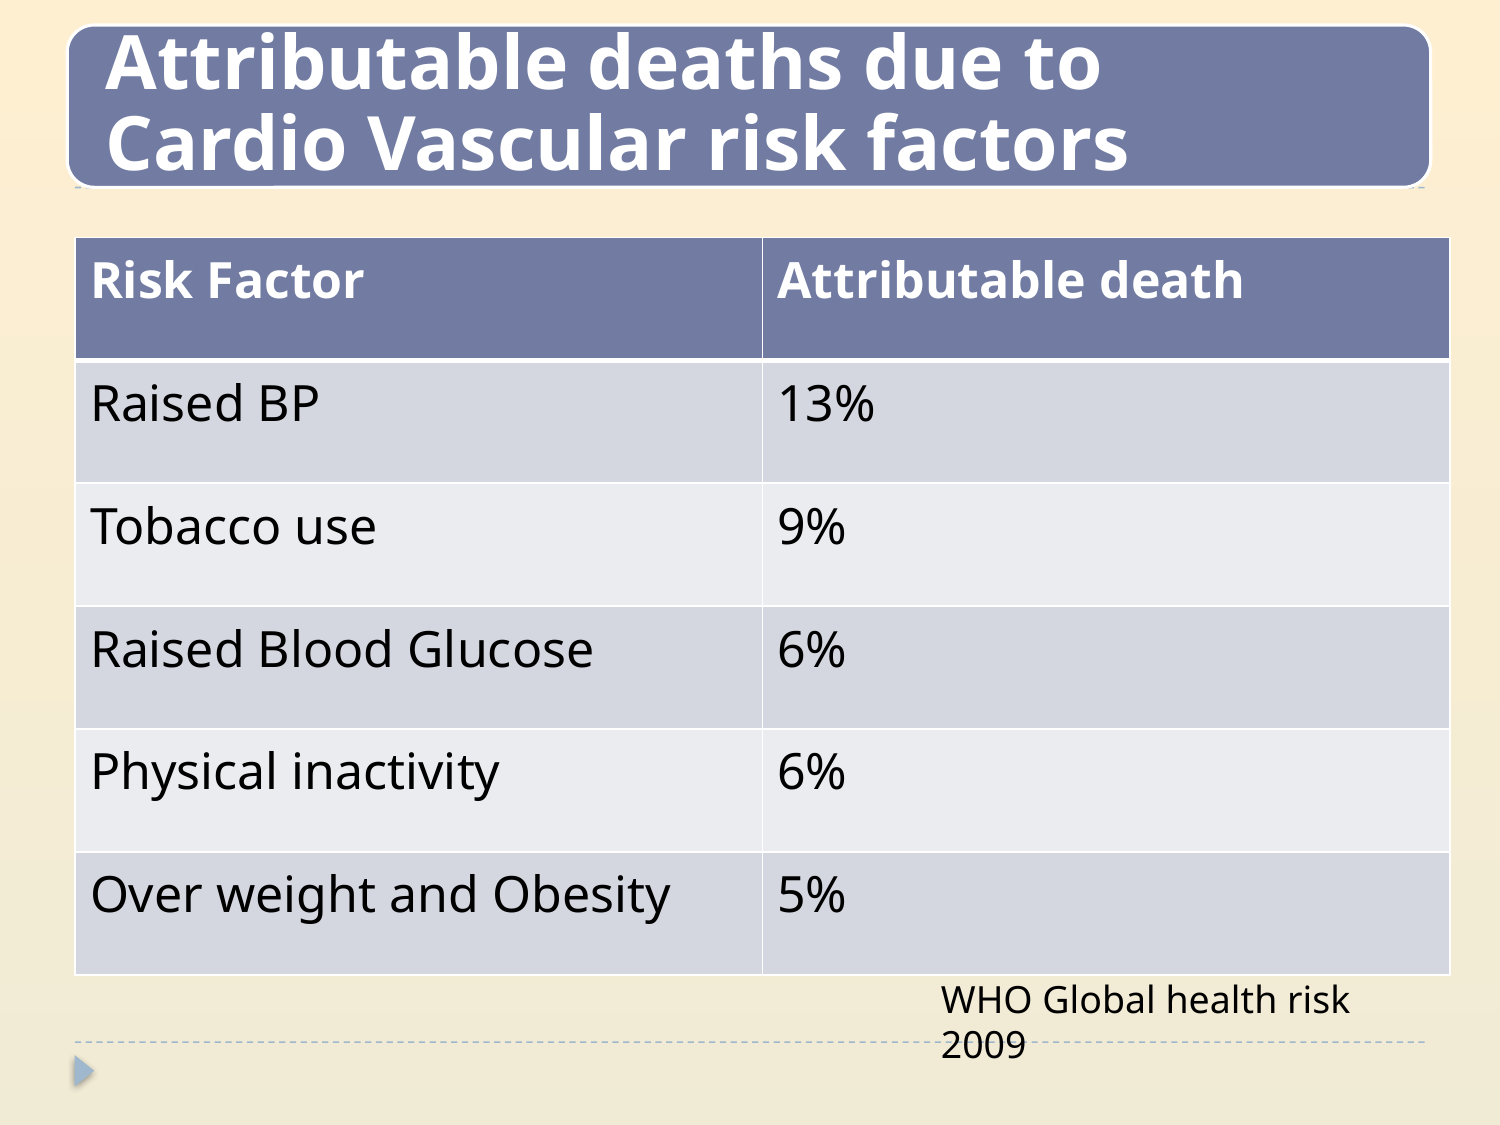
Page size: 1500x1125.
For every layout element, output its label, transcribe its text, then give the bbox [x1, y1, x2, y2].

table_cell 6% [763, 607, 1449, 728]
table_cell Over weight and Obesity [76, 853, 762, 974]
text_box WHO Global health risk 2009 [926, 968, 1425, 1073]
table_cell Physical inactivity [76, 730, 762, 851]
table_cell Tobacco use [76, 484, 762, 605]
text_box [66, 24, 1431, 188]
table_cell 9% [763, 484, 1449, 605]
table_header Risk Factor [76, 238, 762, 358]
table_cell 6% [763, 730, 1449, 851]
table_header Attributable death [763, 238, 1449, 358]
table_cell Raised BP [76, 363, 762, 482]
table_cell 13% [763, 363, 1449, 482]
table_cell Raised Blood Glucose [76, 607, 762, 728]
table_cell 5% [763, 853, 1449, 974]
